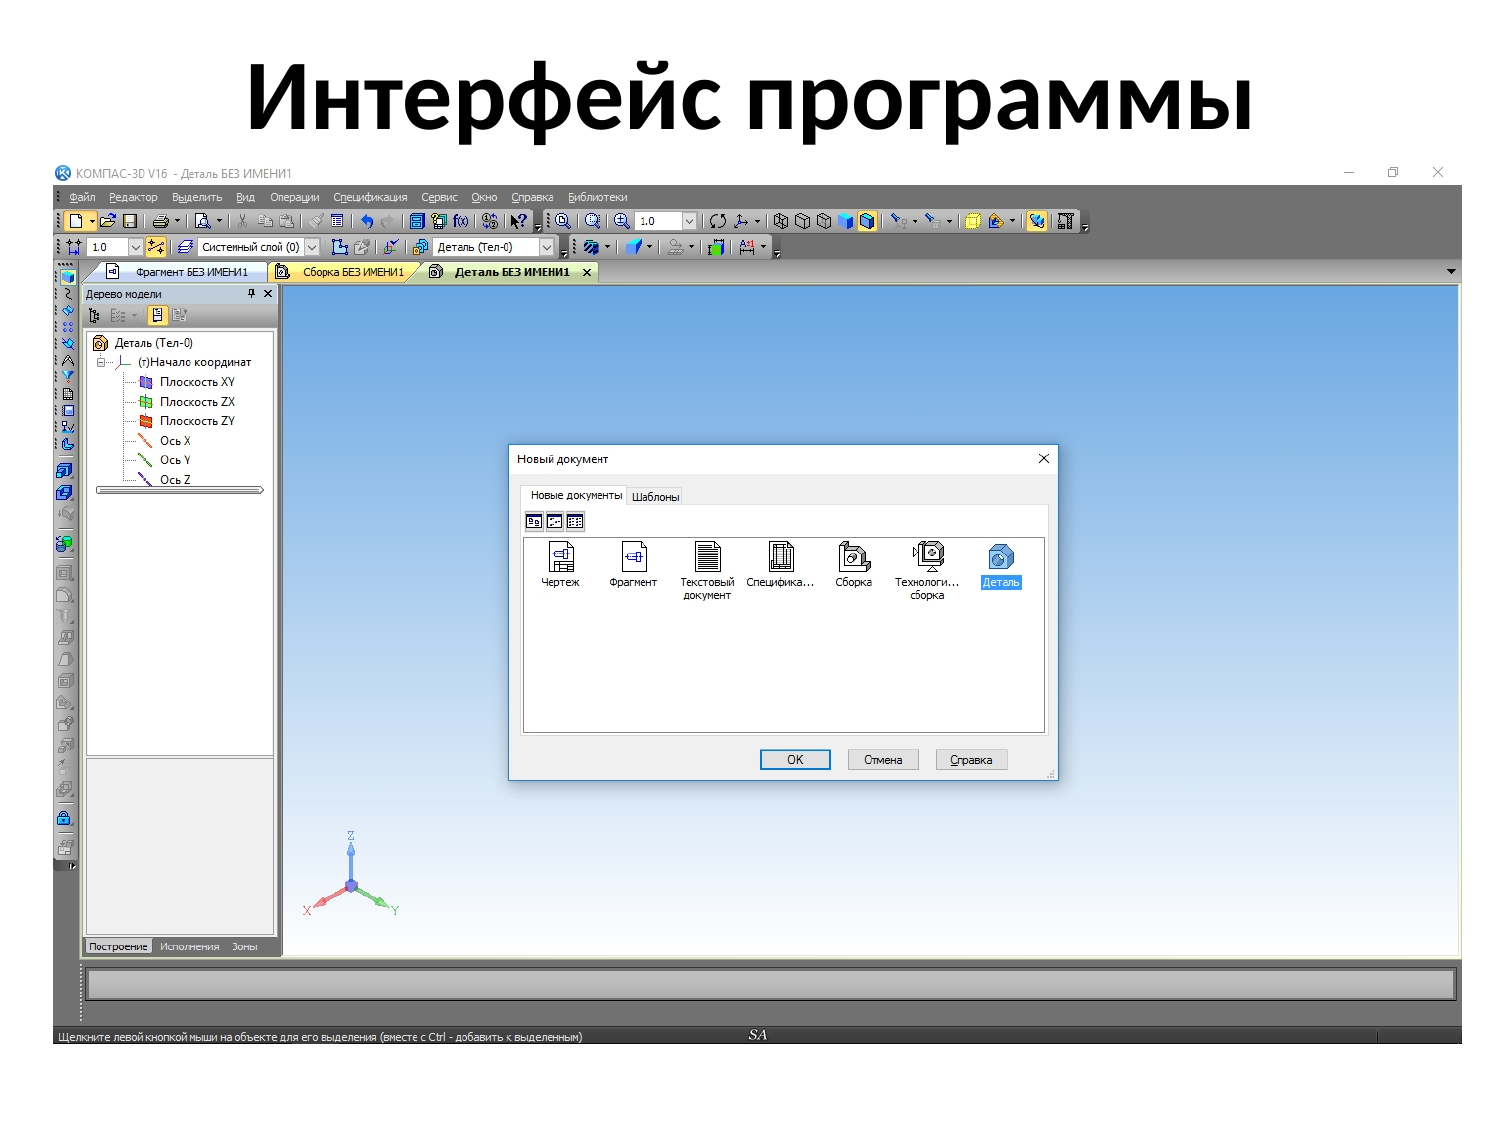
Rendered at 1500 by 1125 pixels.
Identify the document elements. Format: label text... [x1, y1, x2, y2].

picture [52, 162, 1462, 1044]
title Интерфейс программы [76, 0, 1427, 161]
